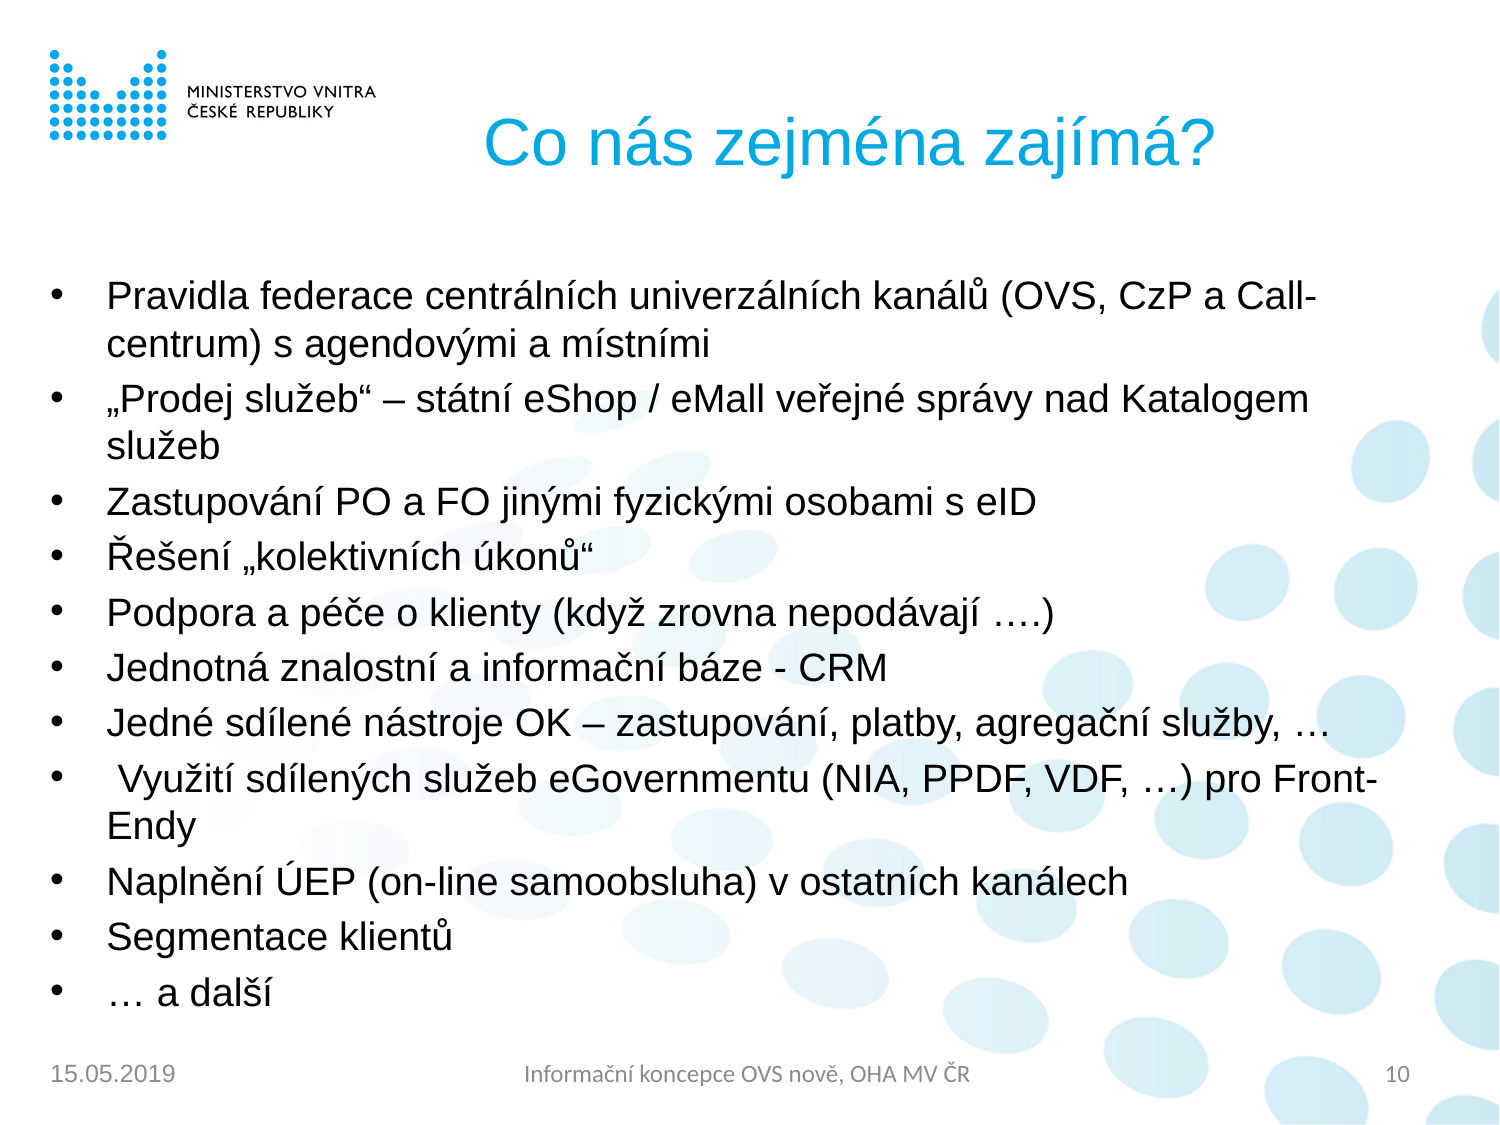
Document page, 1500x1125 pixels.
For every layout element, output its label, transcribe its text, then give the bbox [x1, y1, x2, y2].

picture [0, 0, 1500, 1125]
list Pravidla federace centrálních univerzálních kanálů (OVS, CzP a Call-centrum) s agendovými a místními „Prodej služeb“ – státní eShop / eMall veřejné správy nad Katalogem služeb Zastupování PO a FO jinými fyzickými osobami s eID Řešení „kolektivních úkonů“ Podpora a péče o klienty (když zrovna nepodávají ….) Jednotná znalostní a informační báze - CRM Jedné sdílené nástroje OK – zastupování, platby, agregační služby, … Využití sdílených služeb eGovernmentu (NIA, PPDF, VDF, …) pro Front-Endy Naplnění ÚEP (on-line samoobsluha) v ostatních kanálech Segmentace klientů … a další [35, 262, 1425, 1043]
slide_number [35, 1042, 286, 1103]
title Co nás zejména zajímá? [468, 45, 1425, 233]
footer Informační koncepce OVS nově, OHA MV ČR [398, 1042, 1098, 1103]
slide_number 10 [1210, 1042, 1425, 1103]
